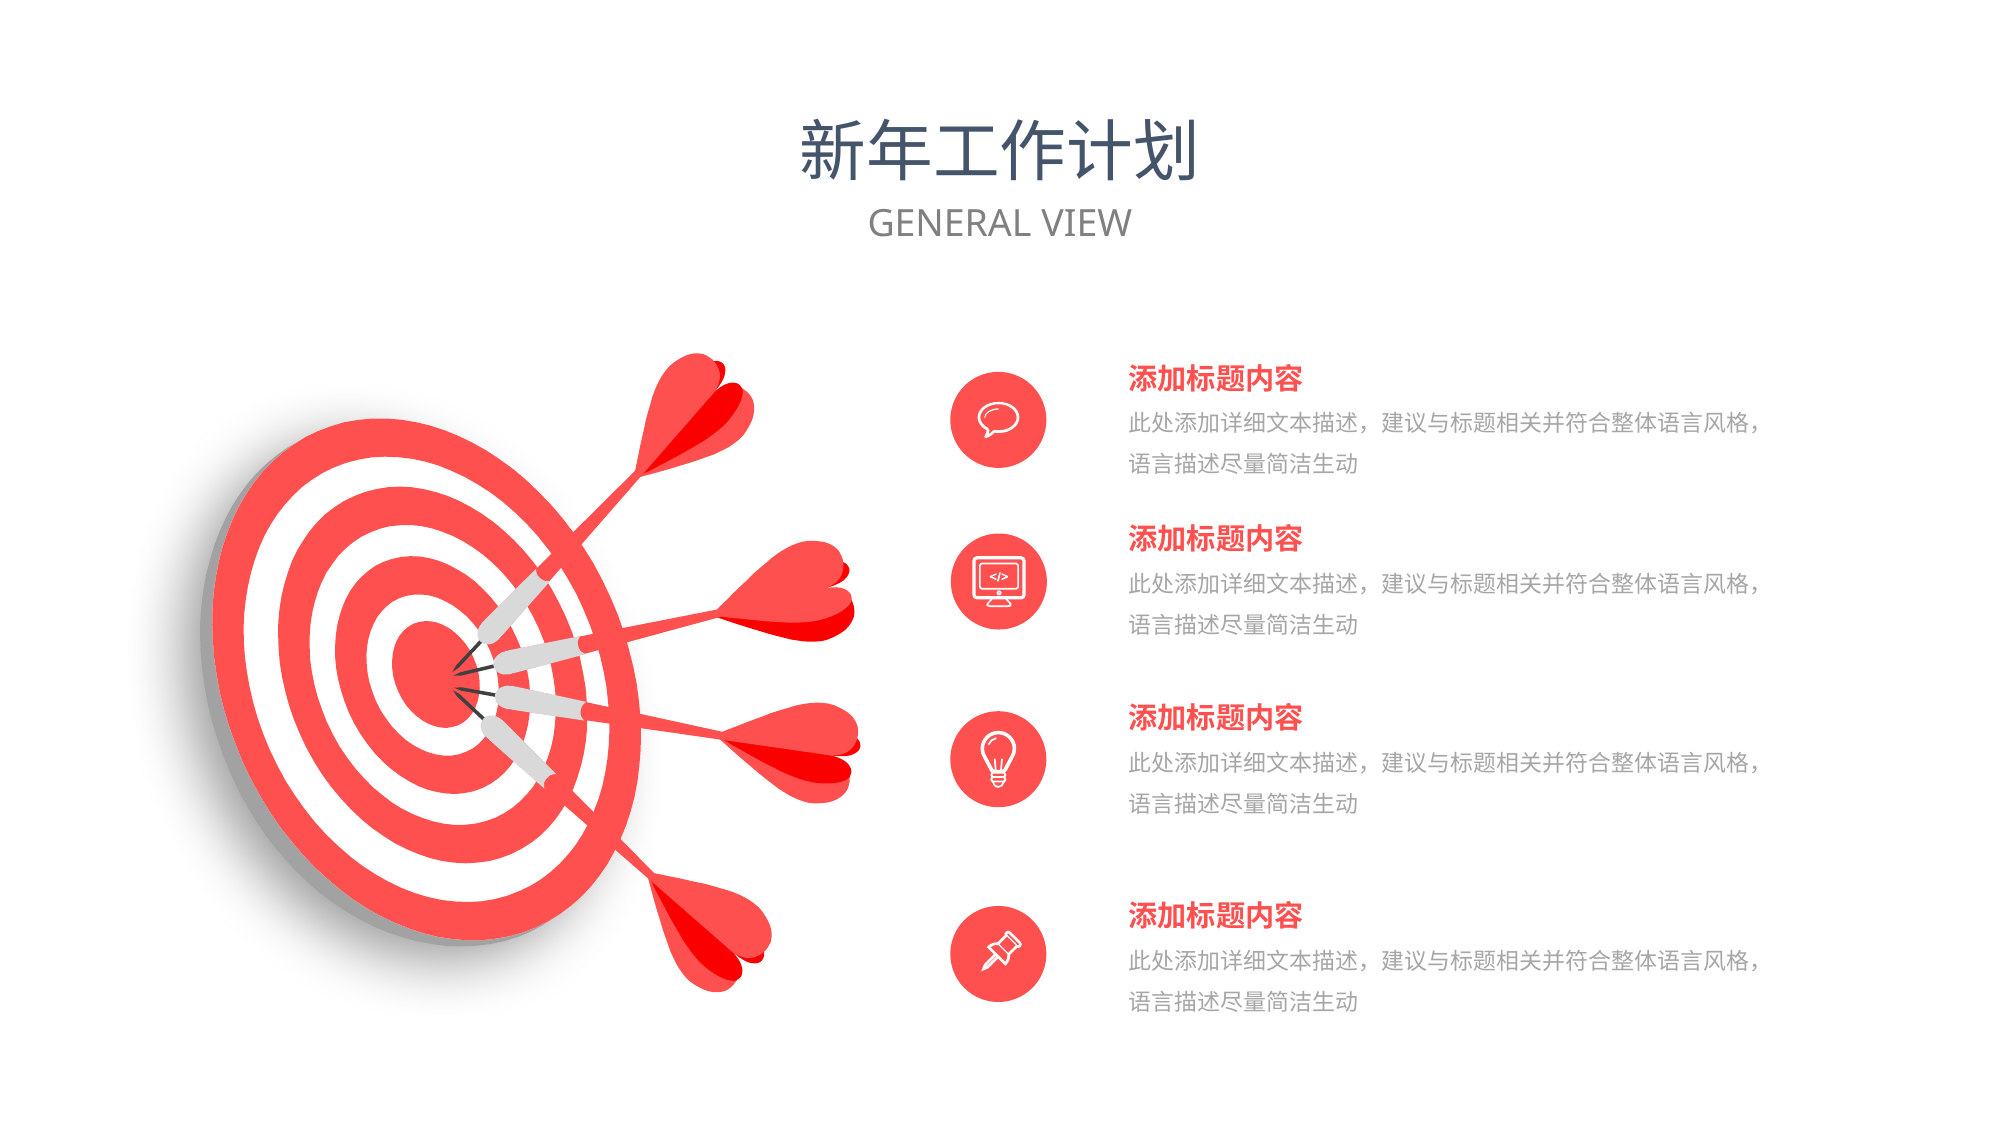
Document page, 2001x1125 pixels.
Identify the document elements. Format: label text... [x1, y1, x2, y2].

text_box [972, 556, 1026, 608]
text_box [760, 101, 1240, 253]
text_box [949, 710, 1048, 809]
text_box [949, 904, 1048, 1004]
text_box 添加标题内容 此处添加详细文本描述，建议与标题相关并符合整体语言风格，语言描述尽量简洁生动 [1128, 682, 1761, 817]
text_box [981, 930, 1022, 972]
text_box [949, 370, 1048, 469]
text_box [949, 532, 1048, 631]
text_box 添加标题内容 此处添加详细文本描述，建议与标题相关并符合整体语言风格，语言描述尽量简洁生动 [1128, 342, 1761, 478]
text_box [200, 353, 830, 993]
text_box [977, 401, 1020, 439]
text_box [980, 730, 1017, 788]
text_box 添加标题内容 此处添加详细文本描述，建议与标题相关并符合整体语言风格，语言描述尽量简洁生动 [1128, 880, 1761, 1015]
text_box 添加标题内容 此处添加详细文本描述，建议与标题相关并符合整体语言风格，语言描述尽量简洁生动 [1128, 503, 1761, 638]
